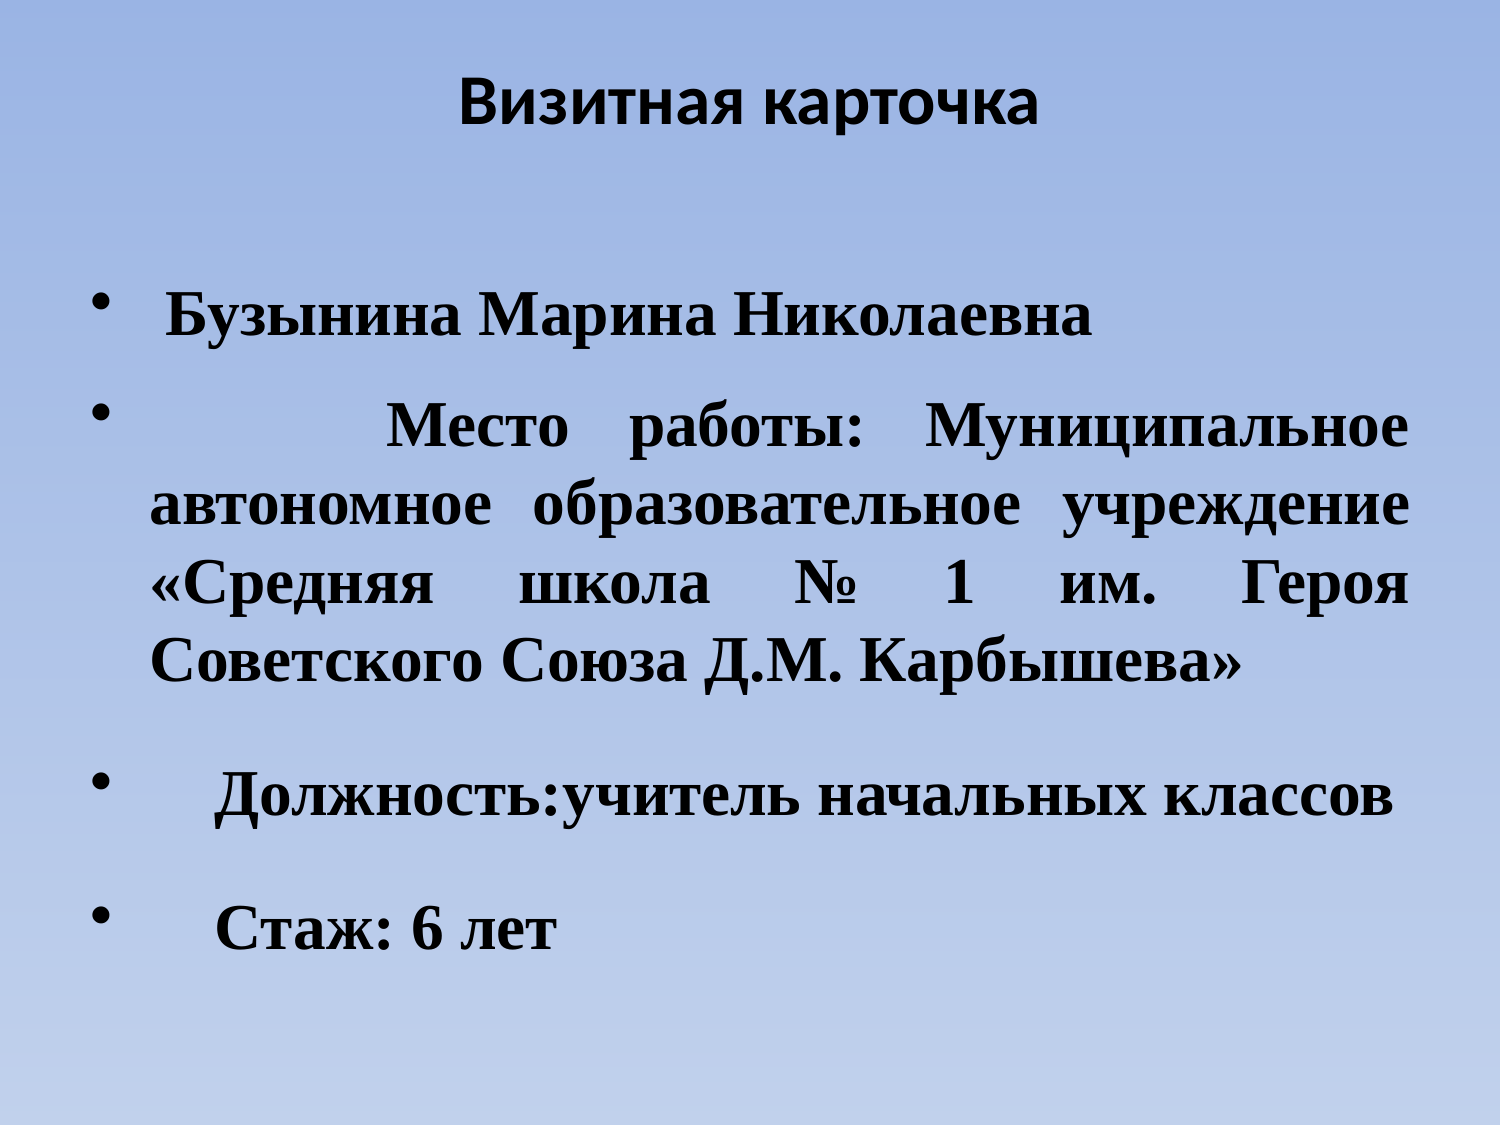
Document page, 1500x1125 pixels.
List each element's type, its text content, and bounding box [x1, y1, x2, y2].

list Бузынина Марина Николаевна Место работы: Муниципальное автономное образовательное учреждение «Средняя школа № 1 им. Героя Советского Союза Д.М. Карбышева» Должность:учитель начальных классов Стаж: 6 лет [75, 262, 1425, 1005]
title Визитная карточка [75, 45, 1425, 233]
